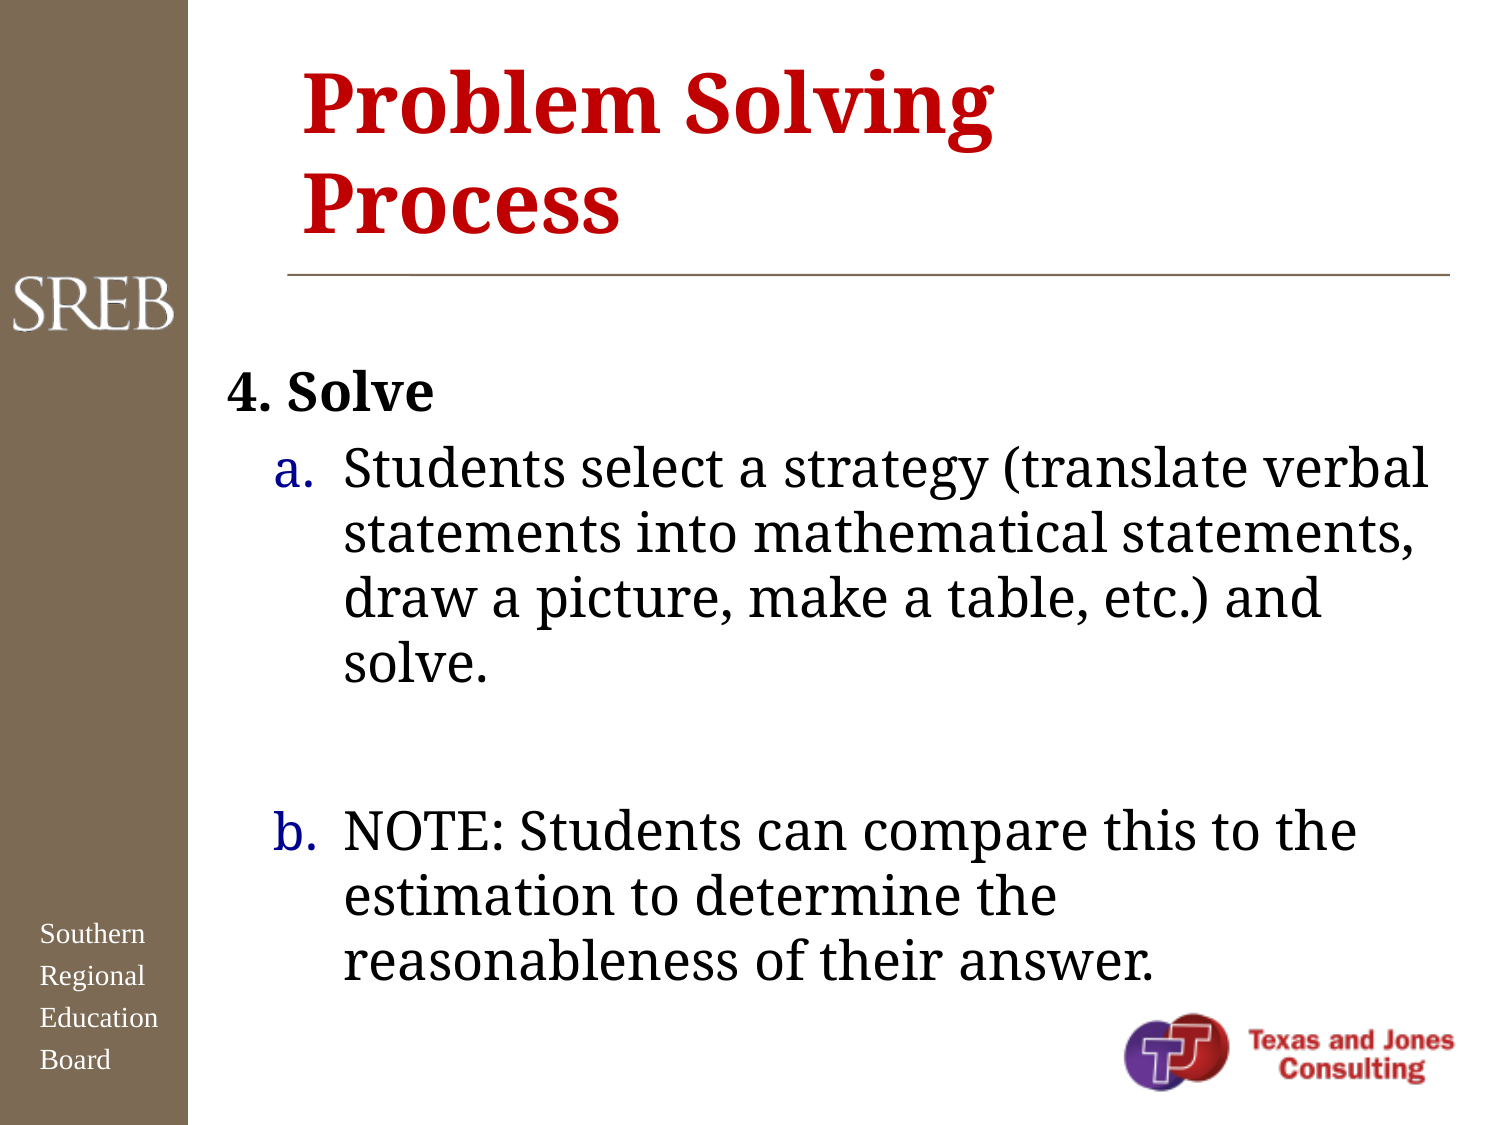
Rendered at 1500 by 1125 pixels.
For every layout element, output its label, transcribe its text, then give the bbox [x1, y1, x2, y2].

picture [12, 274, 175, 332]
picture [1057, 937, 1500, 1125]
title Problem Solving Process [287, 74, 1263, 226]
list 4. Solve Students select a strategy (translate verbal statements into mathematical statements, draw a picture, make a table, etc.) and solve. NOTE: Students can compare this to the estimation to determine the reasonableness of their answer. [212, 349, 1462, 1003]
